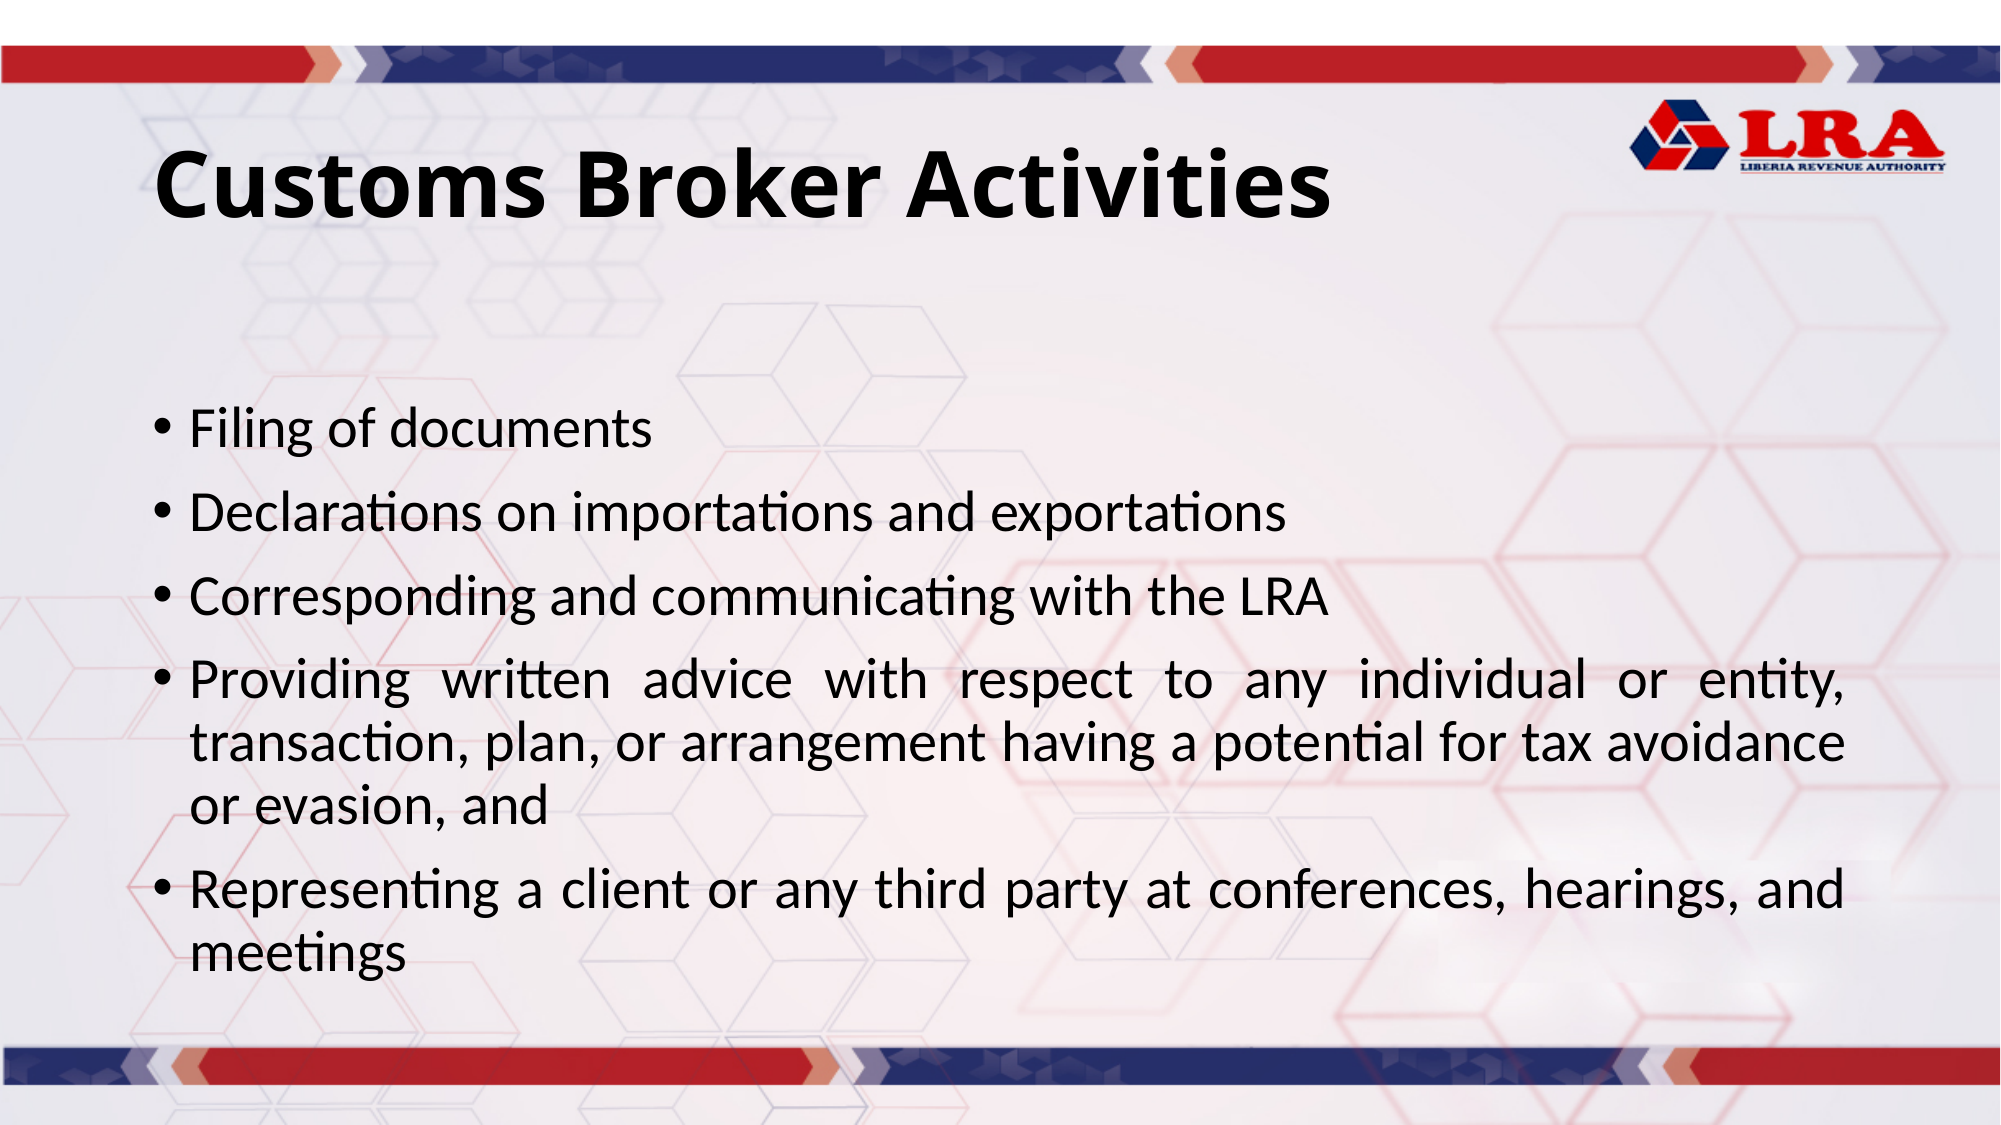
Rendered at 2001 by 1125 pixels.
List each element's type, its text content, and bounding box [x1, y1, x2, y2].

list Filing of documents Declarations on importations and exportations Corresponding and communicating with the LRA Providing written advice with respect to any individual or entity, transaction, plan, or arrangement having a potential for tax avoidance or evasion, and Representing a client or any third party at conferences, hearings, and meetings [137, 299, 1863, 1014]
title Customs Broker Activities [137, 59, 1863, 299]
picture [0, 0, 2001, 1125]
